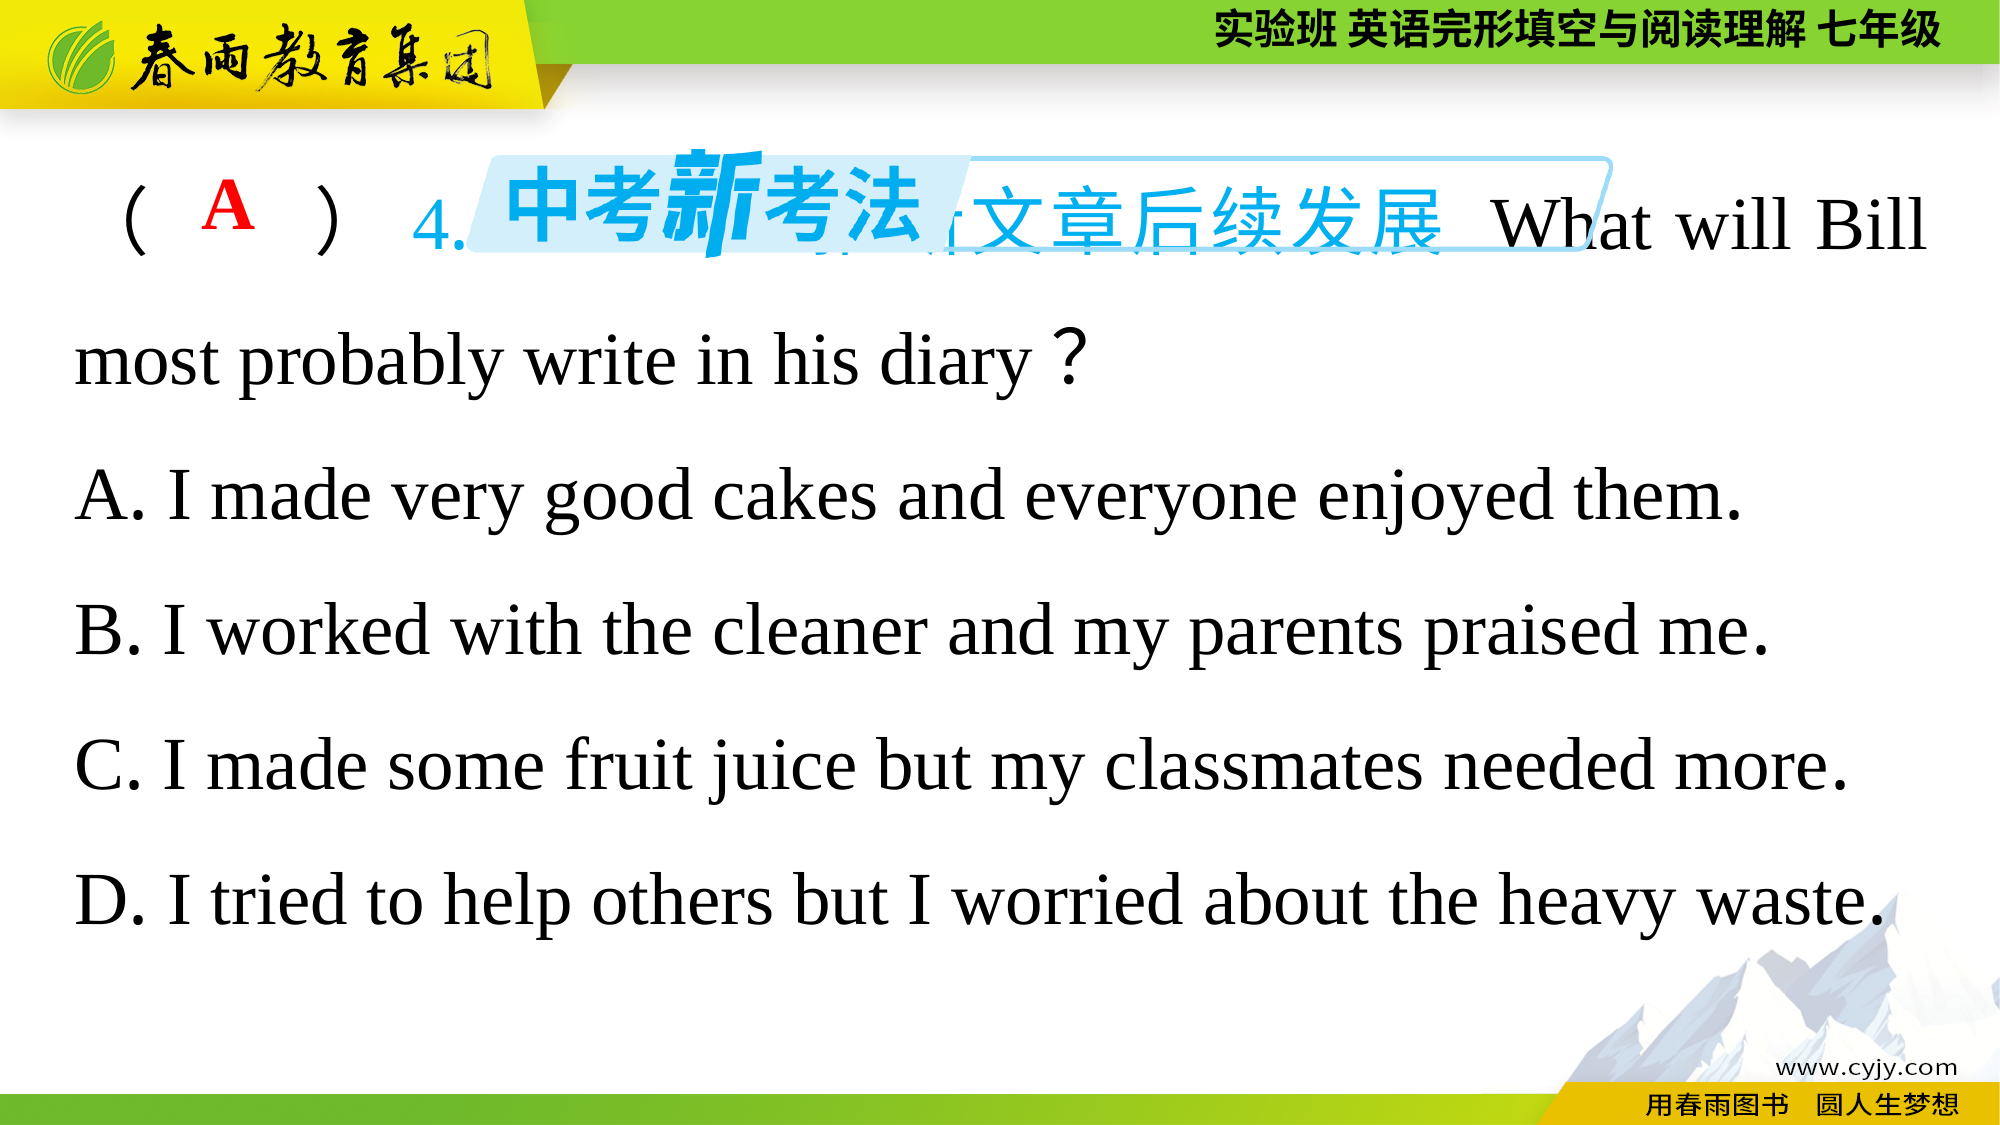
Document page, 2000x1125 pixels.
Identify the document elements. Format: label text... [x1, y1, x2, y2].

picture [0, 0, 2000, 1125]
text_box A [186, 146, 271, 252]
list （ ）4. 推断文章后续发展 What will Bill most probably write in his diary？ A. I made very good cakes and everyone enjoyed them. B. I worked with the cleaner and my parents praised me. C. I made some fruit juice but my classmates needed more. D. I tried to help others but I worried about the heavy waste. [59, 122, 1944, 939]
